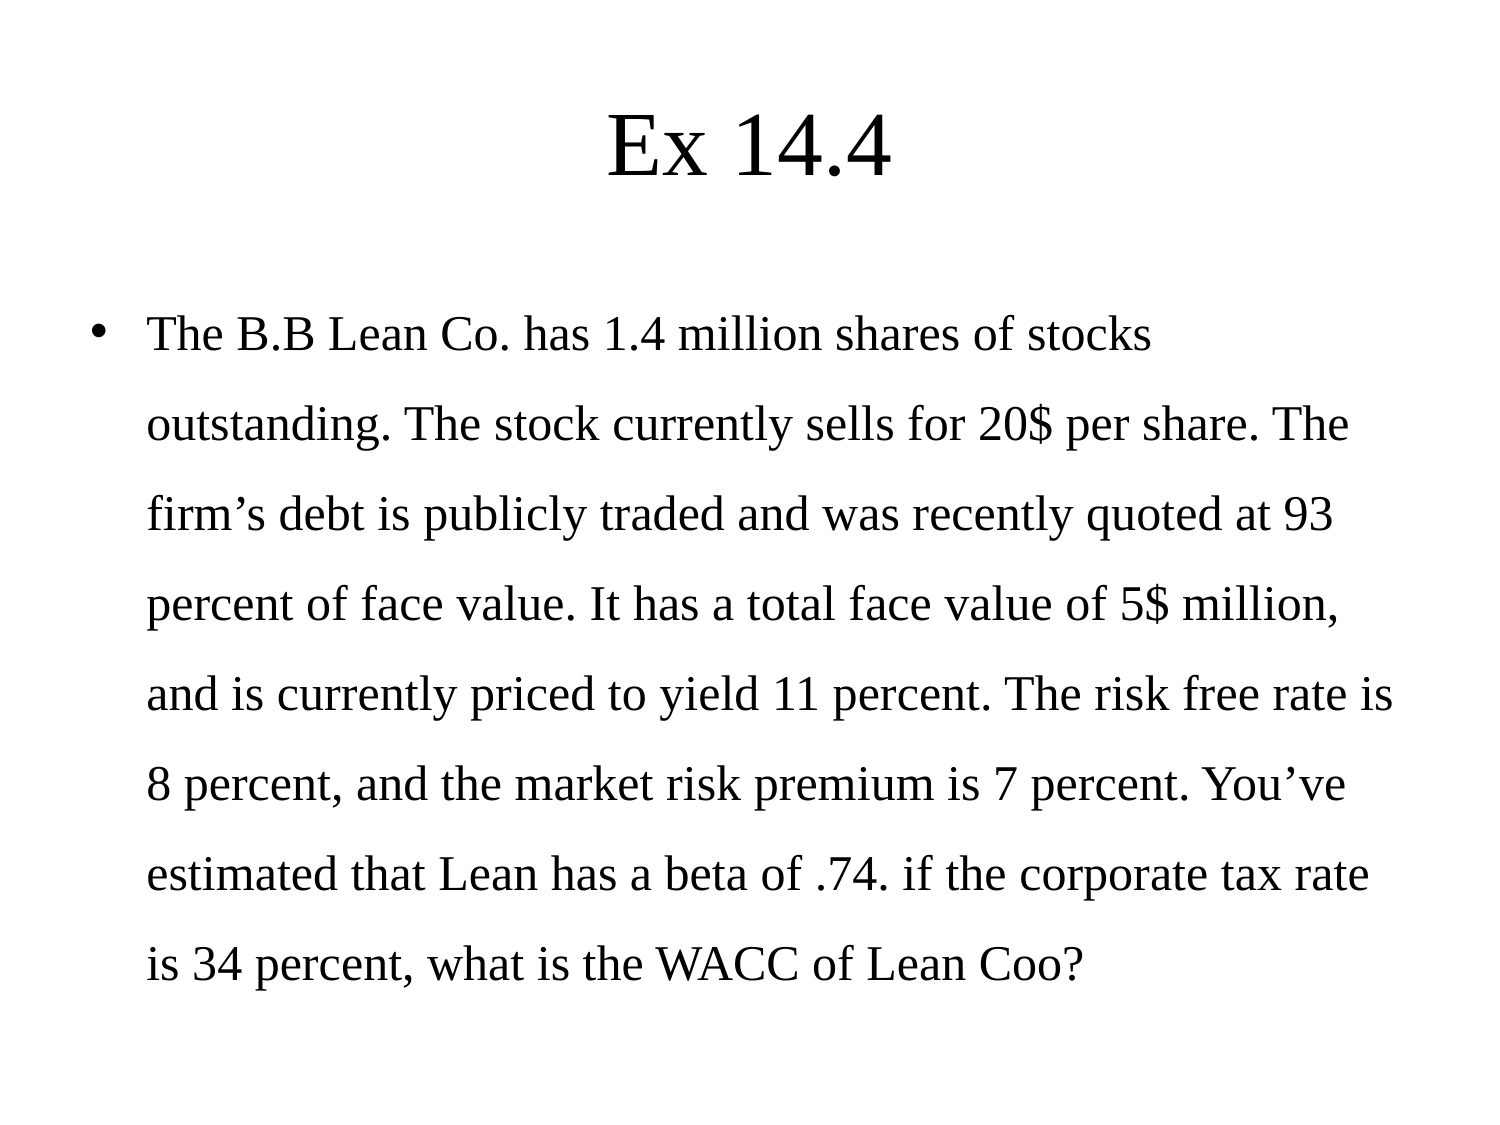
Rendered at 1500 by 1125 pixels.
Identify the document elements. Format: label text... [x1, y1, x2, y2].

title Ex 14.4 [75, 45, 1425, 233]
list The B.B Lean Co. has 1.4 million shares of stocks outstanding. The stock currently sells for 20$ per share. The firm’s debt is publicly traded and was recently quoted at 93 percent of face value. It has a total face value of 5$ million, and is currently priced to yield 11 percent. The risk free rate is 8 percent, and the market risk premium is 7 percent. You’ve estimated that Lean has a beta of .74. if the corporate tax rate is 34 percent, what is the WACC of Lean Coo? [75, 262, 1425, 1005]
